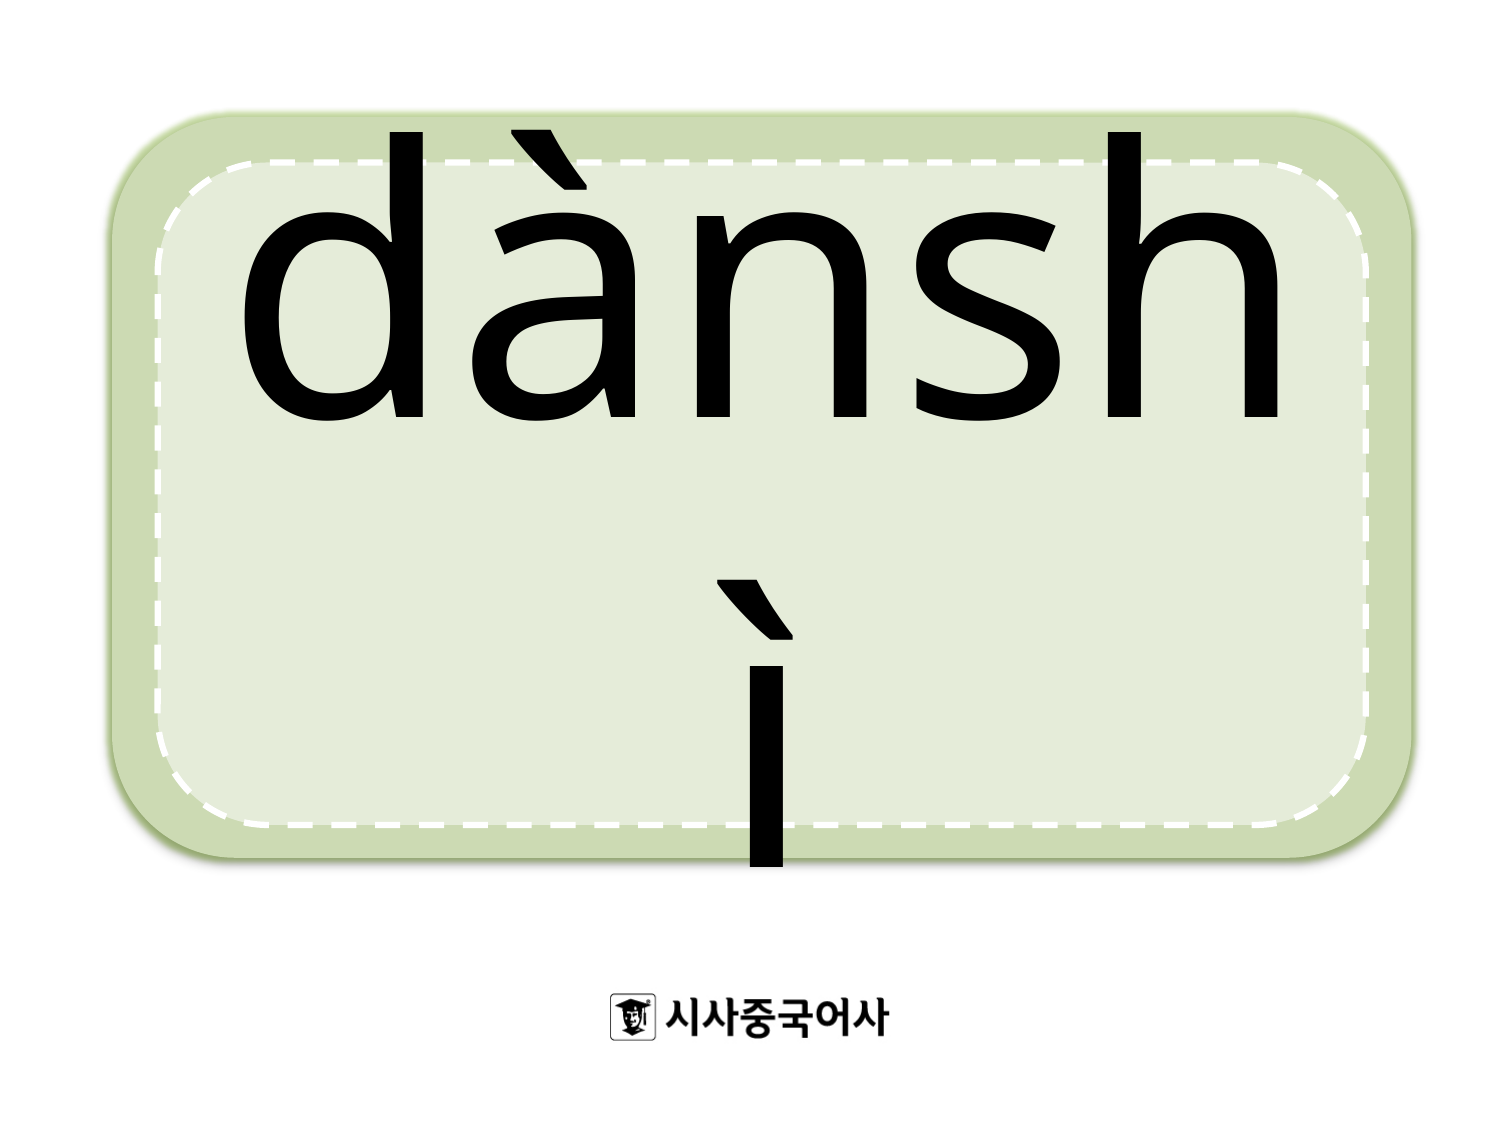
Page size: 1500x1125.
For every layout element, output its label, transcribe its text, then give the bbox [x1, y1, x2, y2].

picture [602, 987, 898, 1047]
text_box dànshì [162, 160, 1371, 824]
